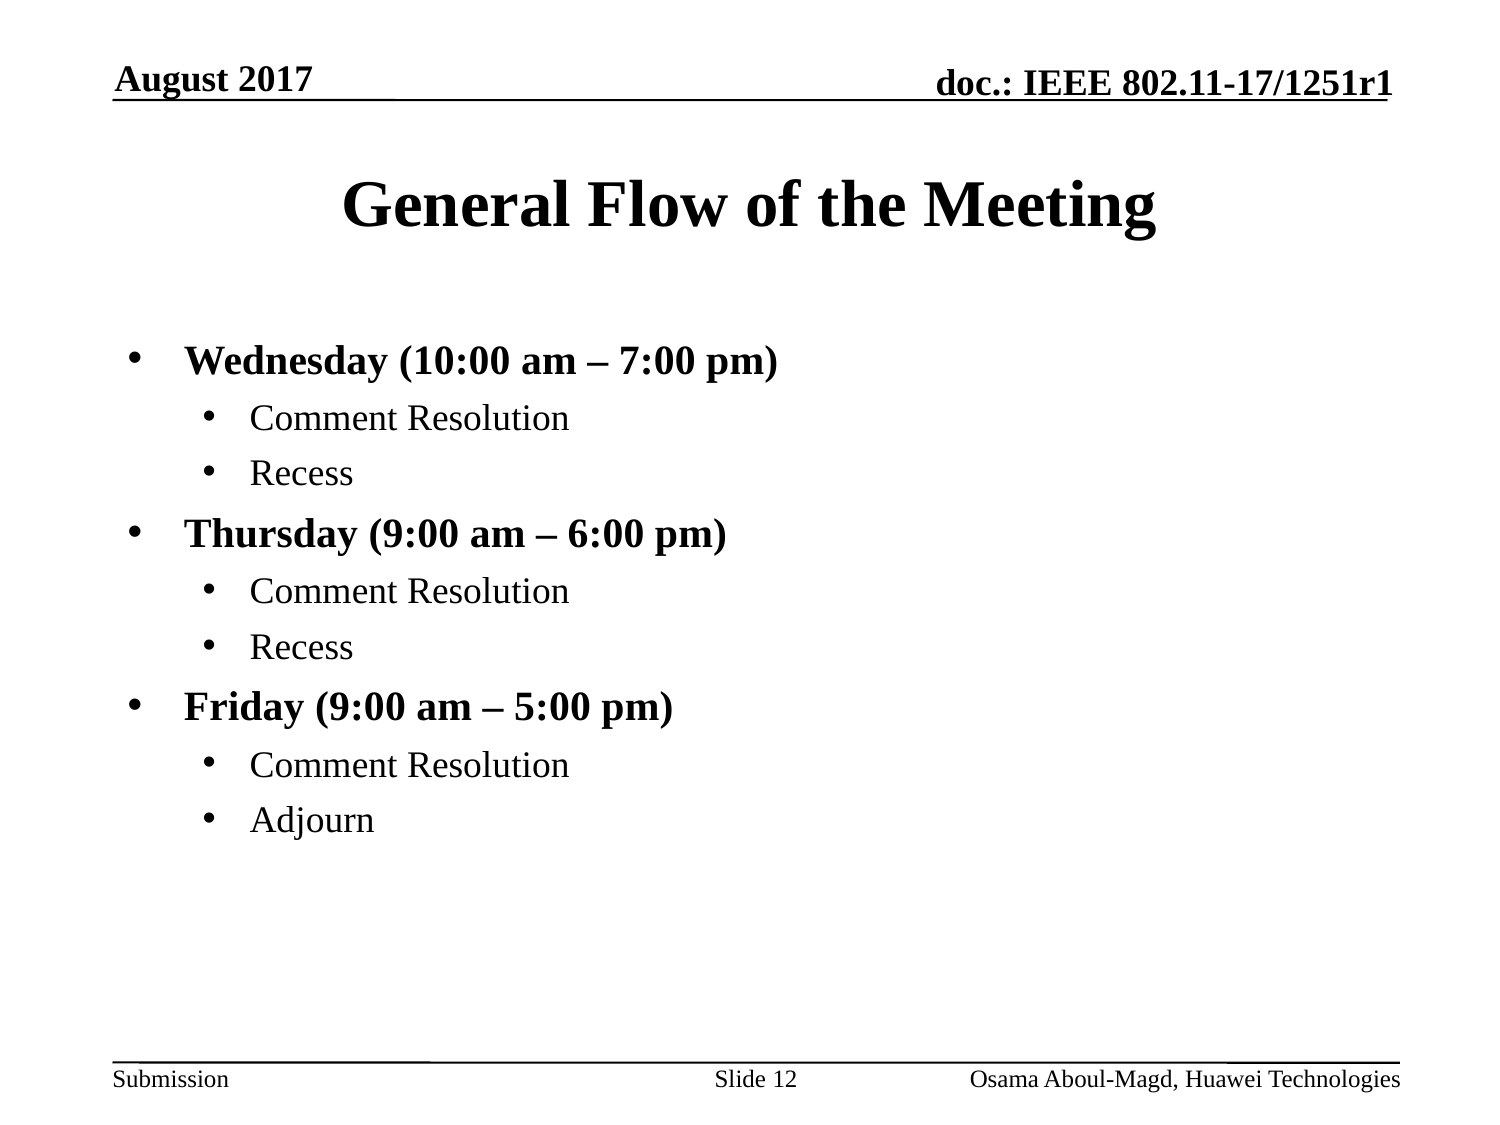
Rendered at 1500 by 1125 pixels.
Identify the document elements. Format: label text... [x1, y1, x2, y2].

title General Flow of the Meeting [112, 112, 1388, 288]
slide_number Slide 12 [712, 1061, 800, 1123]
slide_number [114, 54, 423, 100]
list Wednesday (10:00 am – 7:00 pm) Comment Resolution Recess Thursday (9:00 am – 6:00 pm) Comment Resolution Recess Friday (9:00 am – 5:00 pm) Comment Resolution Adjourn [112, 324, 1388, 1000]
footer Osama Aboul-Magd, Huawei Technologies [878, 1061, 1402, 1093]
